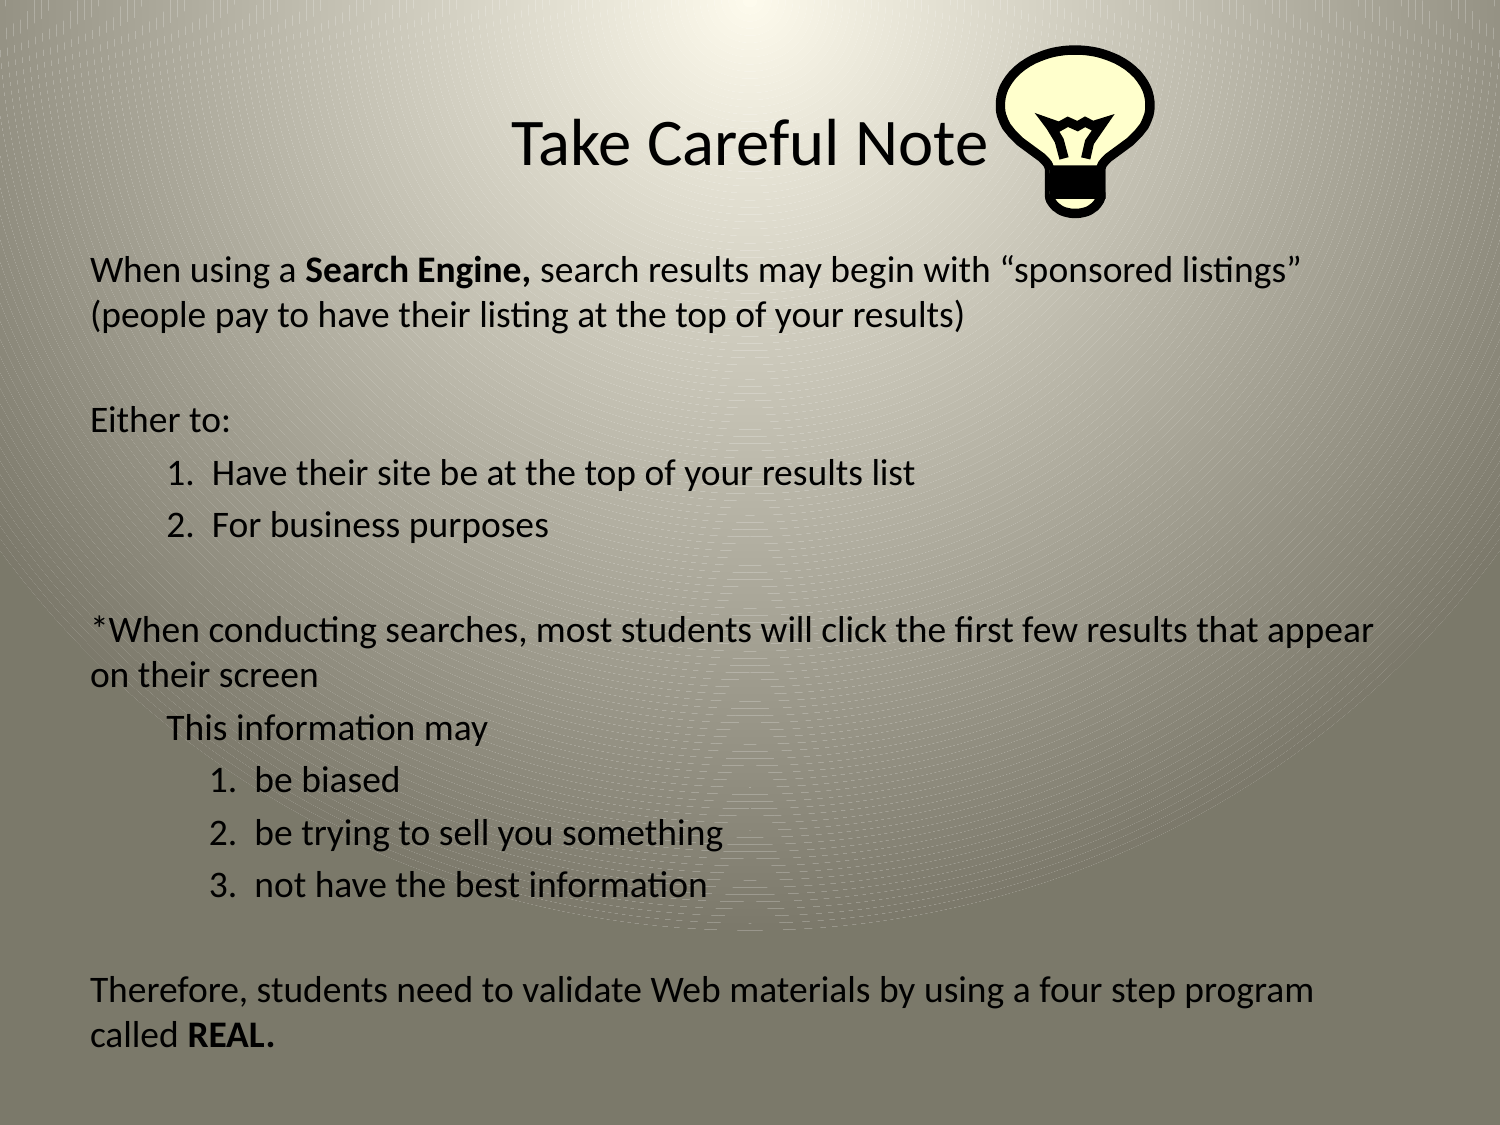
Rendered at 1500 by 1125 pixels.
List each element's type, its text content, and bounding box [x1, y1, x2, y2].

title Take Careful Note [75, 45, 1425, 233]
list When using a Search Engine, search results may begin with “sponsored listings” (people pay to have their listing at the top of your results) Either to: 1. Have their site be at the top of your results list 2. For business purposes *When conducting searches, most students will click the first few results that appear on their screen This information may 1. be biased 2. be trying to sell you something 3. not have the best information Therefore, students need to validate Web materials by using a four step program called REAL. [75, 237, 1425, 1125]
text_box [1000, 50, 1150, 214]
